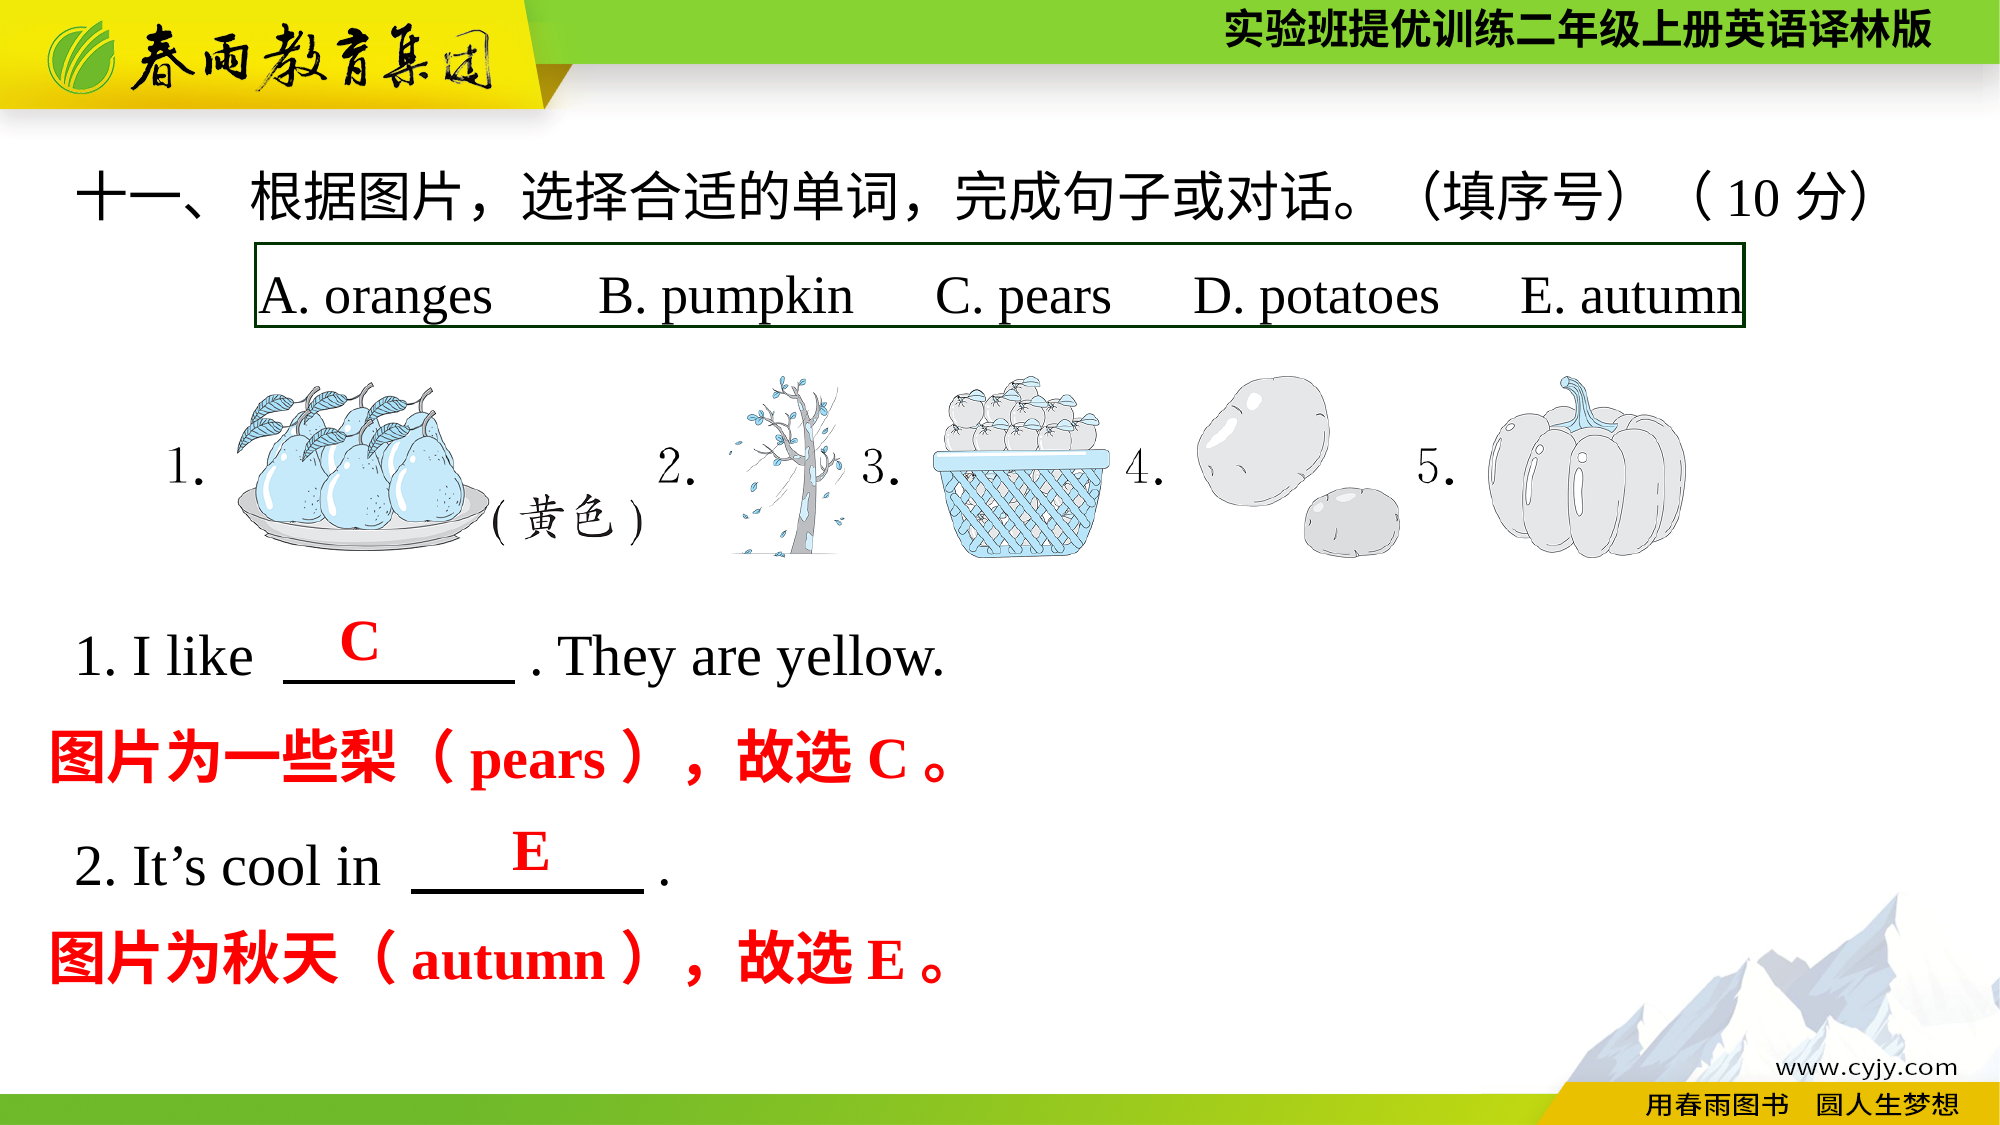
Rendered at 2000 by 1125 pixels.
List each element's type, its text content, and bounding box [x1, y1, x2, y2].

text_box C [325, 596, 397, 680]
text_box 1. I like . They are yellow. 2. It’s cool in . [59, 574, 1944, 905]
picture [0, 0, 2000, 1125]
text_box 图片为秋天（autumn），故选E。 [33, 913, 994, 999]
list 十一、 根据图片，选择合适的单词，完成句子或对话。（填序号）（10分） A. oranges B. pumpkin C. pears D. potatoes E. autumn [59, 122, 1944, 335]
text_box E [497, 804, 566, 890]
text_box 图片为一些梨（pears），故选C。 [33, 712, 997, 798]
text_box [255, 243, 1745, 327]
